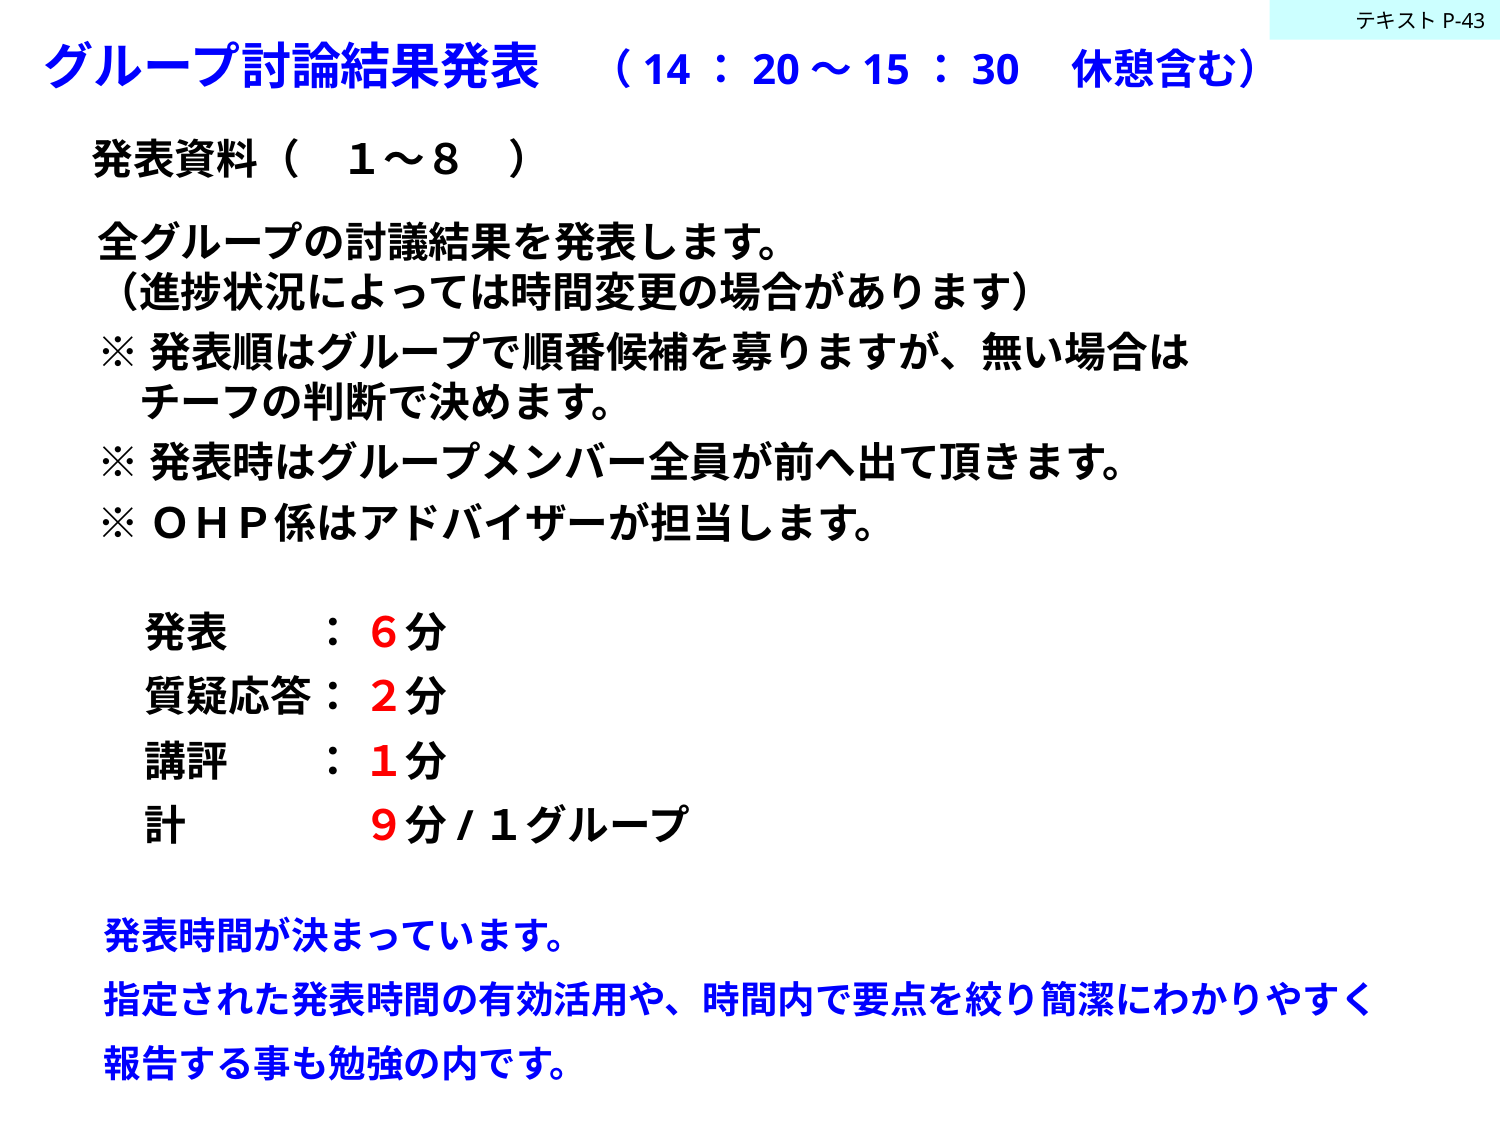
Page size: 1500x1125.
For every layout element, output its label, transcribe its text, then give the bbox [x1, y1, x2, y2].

text_box 発表 ： ６分 質疑応答： ２分 講評 ： １分 計 ９分/１グループ [130, 597, 1010, 857]
text_box 全グループの討議結果を発表します。 （進捗状況によっては時間変更の場合があります） ※発表順はグループで順番候補を募りますが、無い場合は チーフの判断で決めます。 ※発表時はグループメンバー全員が前へ出て頂きます。 ※ＯＨＰ係はアドバイザーが担当します。 [82, 207, 1459, 554]
text_box テキストP-43 [1269, 0, 1500, 40]
text_box 発表時間が決まっています。 指定された発表時間の有効活用や、時間内で要点を絞り簡潔にわかりやすく 報告する事も勉強の内です。 [88, 904, 1459, 1093]
text_box グループ討論結果発表 （14：20～15：30 休憩含む） [29, 26, 1400, 102]
text_box 発表資料（ １～８ ） [76, 125, 718, 191]
